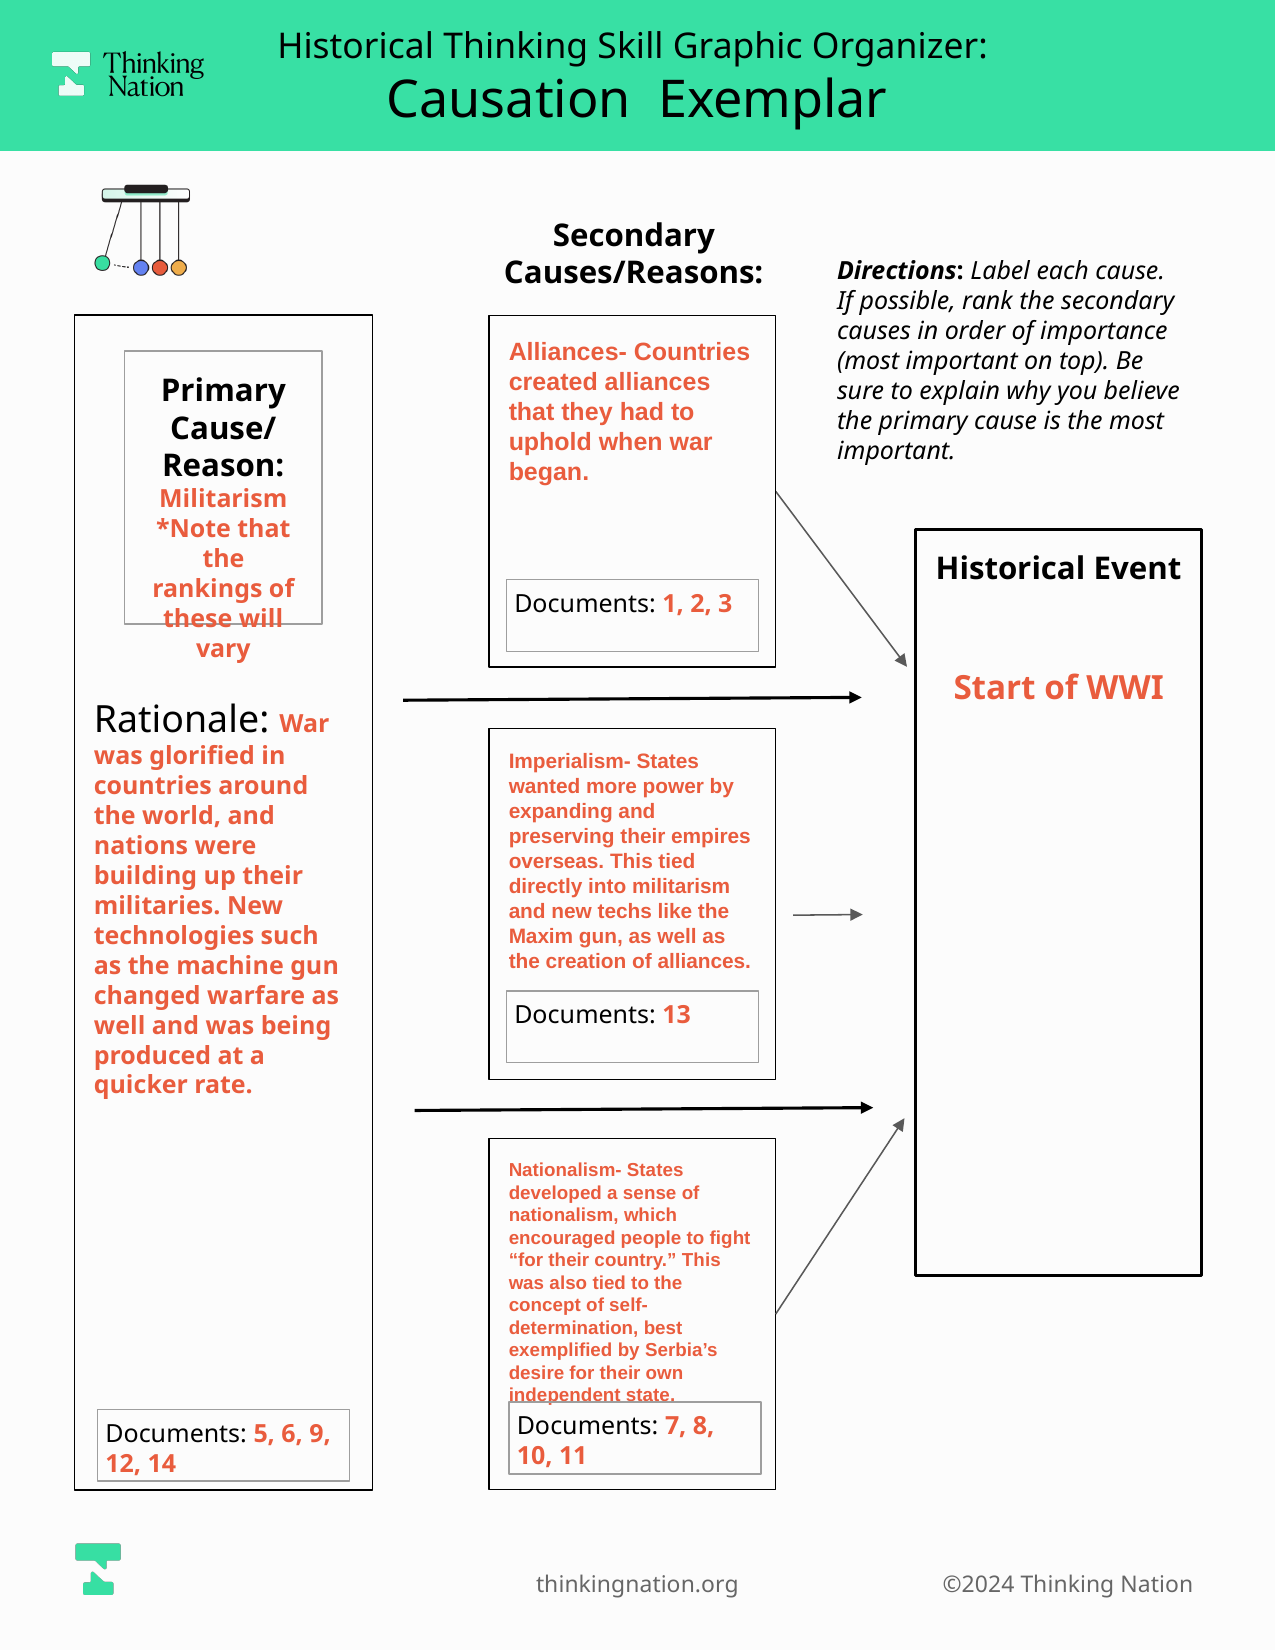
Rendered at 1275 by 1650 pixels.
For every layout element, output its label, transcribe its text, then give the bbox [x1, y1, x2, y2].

picture [35, 37, 210, 110]
picture [62, 1533, 134, 1605]
text_box Secondary Causes/Reasons: [480, 195, 788, 300]
text_box Nationalism- States developed a sense of nationalism, which encouraged people to fight “for their country.” This was also tied to the concept of self-determination, best exemplified by Serbia’s desire for their own independent state. [489, 1138, 776, 1490]
text_box ©2024 Thinking Nation [907, 1553, 1210, 1605]
text_box Documents: 1, 2, 3 [506, 579, 759, 652]
text_box Historical Event Start of WWI [915, 529, 1202, 1276]
text_box Historical Thinking Skill Graphic Organizer: Causation Exemplar [0, 0, 1275, 151]
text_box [775, 1117, 905, 1315]
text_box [775, 491, 908, 668]
text_box Rationale: War was glorified in countries around the world, and nations were building up their militaries. New technologies such as the machine gun changed warfare as well and was being produced at a quicker rate. [74, 315, 373, 1490]
text_box Imperialism- States wanted more power by expanding and preserving their empires overseas. This tied directly into militarism and new techs like the Maxim gun, as well as the creation of alliances. [489, 728, 776, 1080]
text_box Directions: Label each cause. If possible, rank the secondary causes in order of importance (most important on top). Be sure to explain why you believe the primary cause is the most important. [817, 222, 1201, 496]
picture [74, 162, 210, 298]
text_box Documents: 7, 8, 10, 11 [508, 1402, 761, 1474]
text_box Documents: 5, 6, 9, 12, 14 [97, 1409, 350, 1482]
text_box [402, 697, 862, 701]
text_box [414, 1107, 874, 1111]
text_box Alliances- Countries created alliances that they had to uphold when war began. [489, 315, 776, 667]
text_box Documents: 13 [506, 990, 759, 1063]
text_box Primary Cause/ Reason: Militarism *Note that the rankings of these will vary [124, 350, 323, 625]
text_box thinkingnation.org [486, 1553, 789, 1605]
